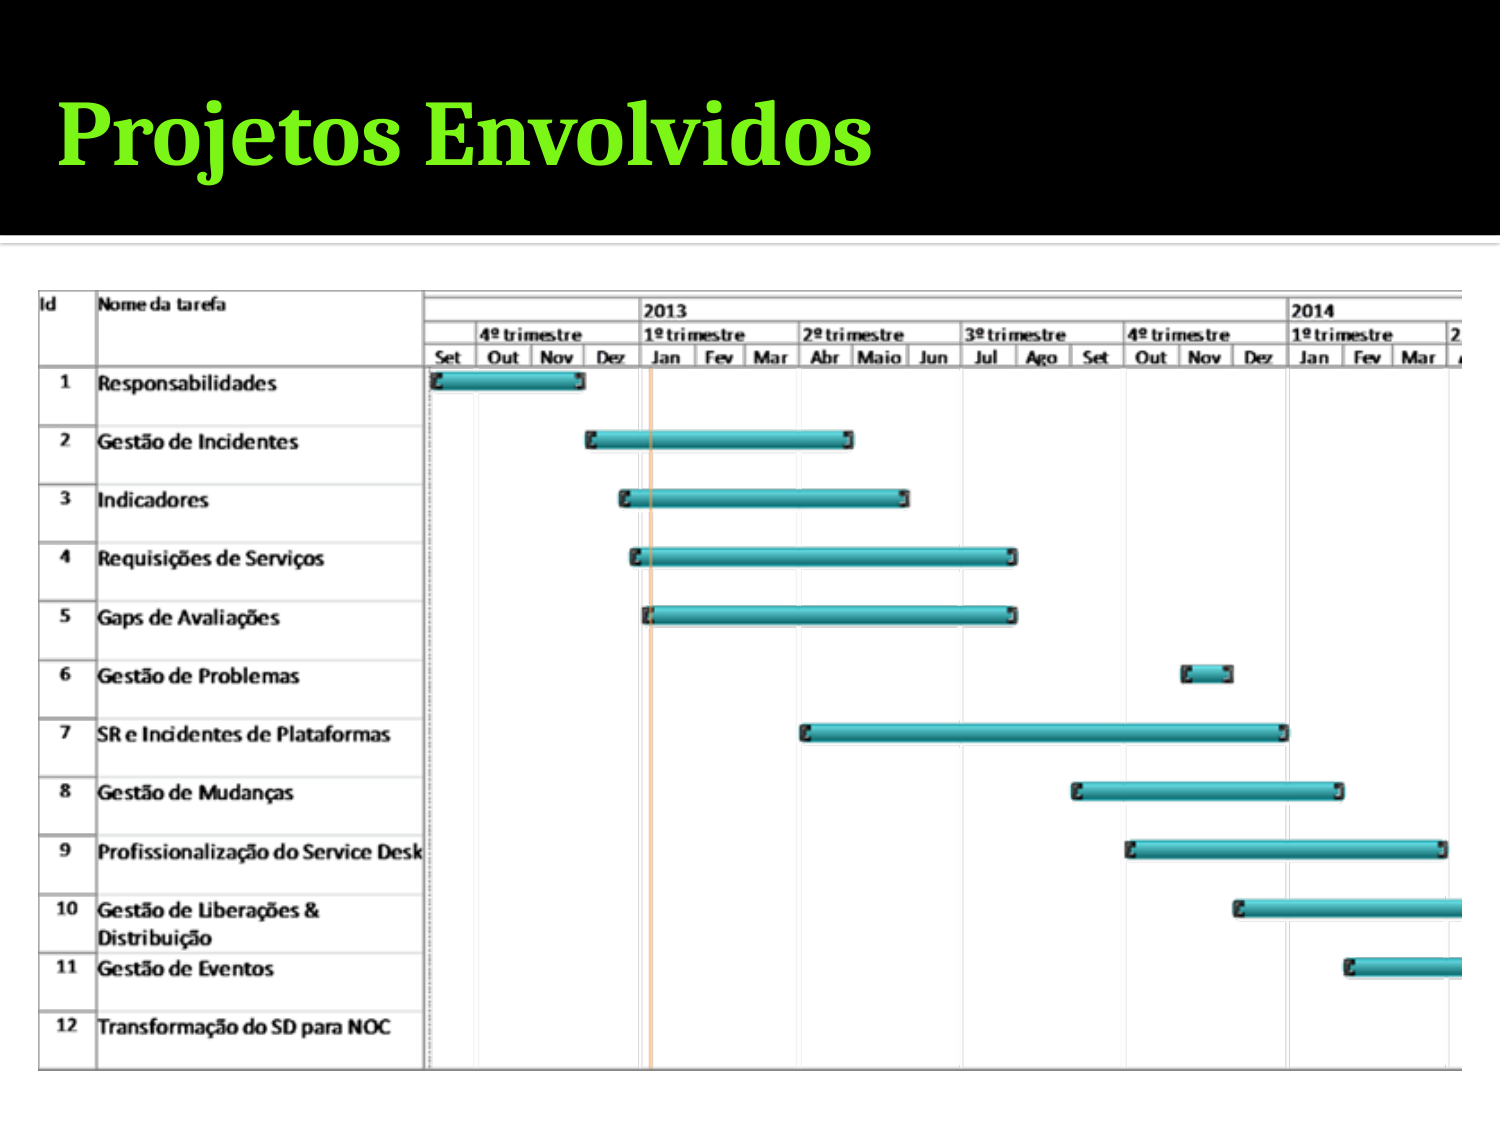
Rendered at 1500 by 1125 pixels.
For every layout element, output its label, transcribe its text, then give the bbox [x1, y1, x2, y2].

title Projetos Envolvidos [41, 25, 1459, 231]
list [38, 290, 1462, 1071]
